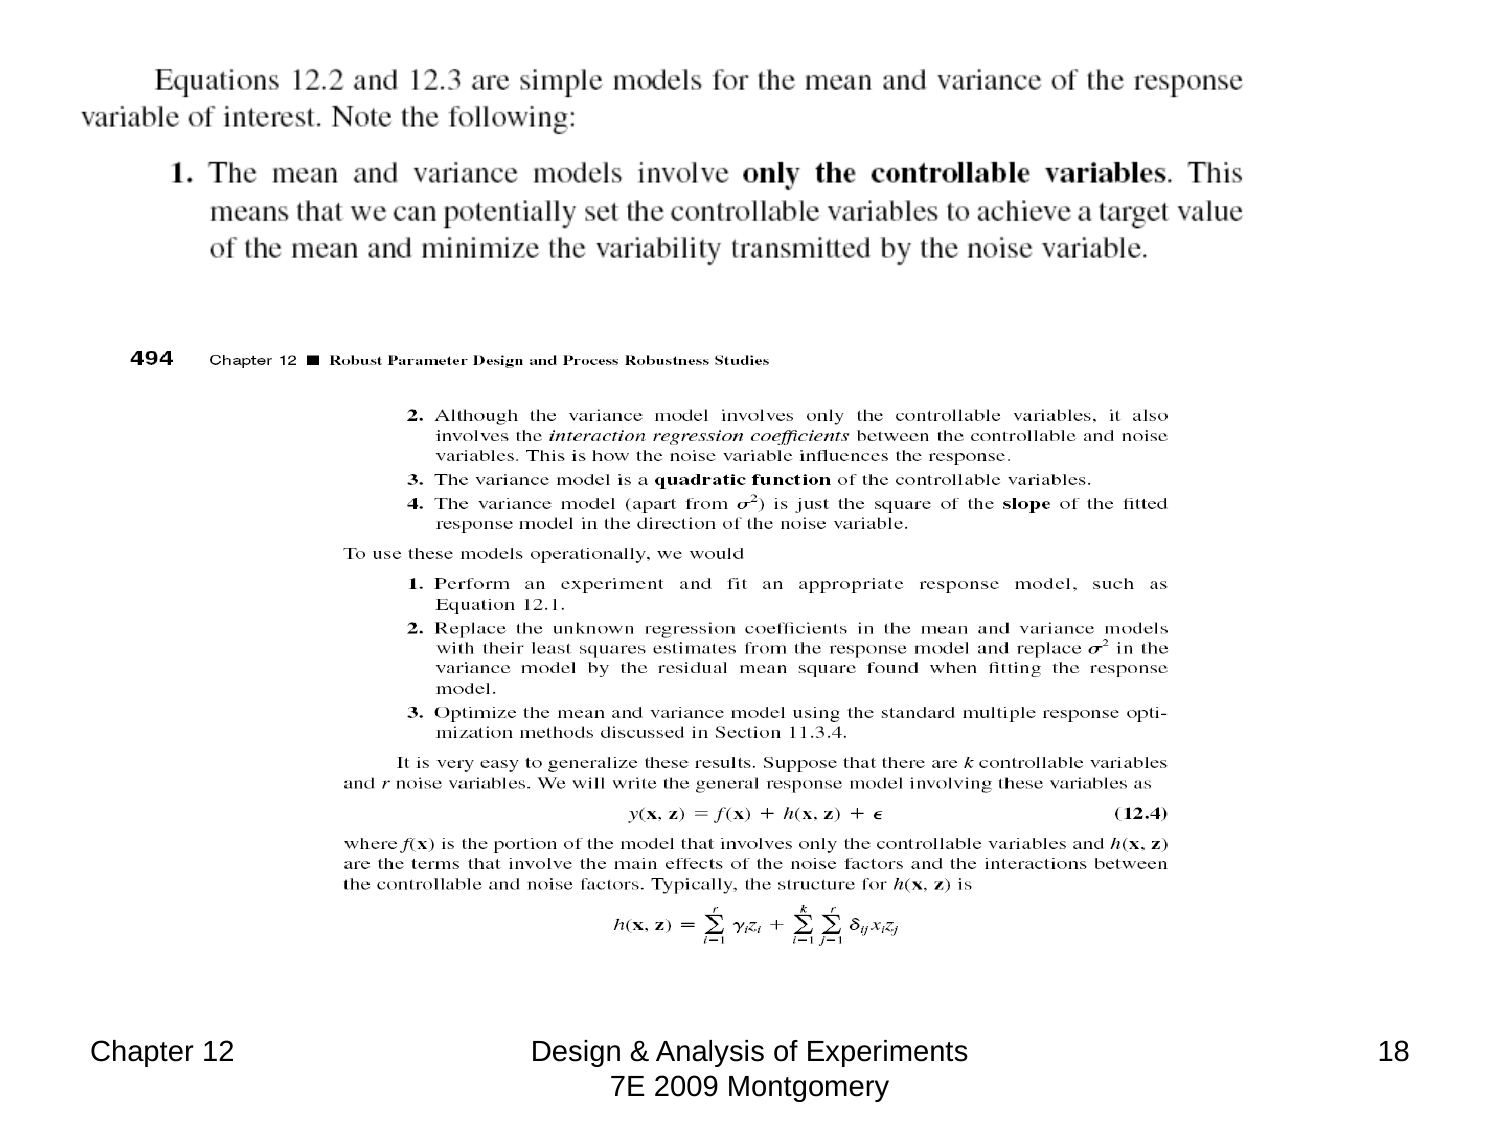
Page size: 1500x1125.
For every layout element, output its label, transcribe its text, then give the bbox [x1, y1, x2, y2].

slide_number Chapter 12 [74, 1024, 426, 1103]
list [49, 274, 1326, 955]
slide_number 18 [1074, 1024, 1426, 1103]
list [62, 62, 1313, 273]
footer Design & Analysis of Experiments 7E 2009 Montgomery [512, 1024, 988, 1103]
